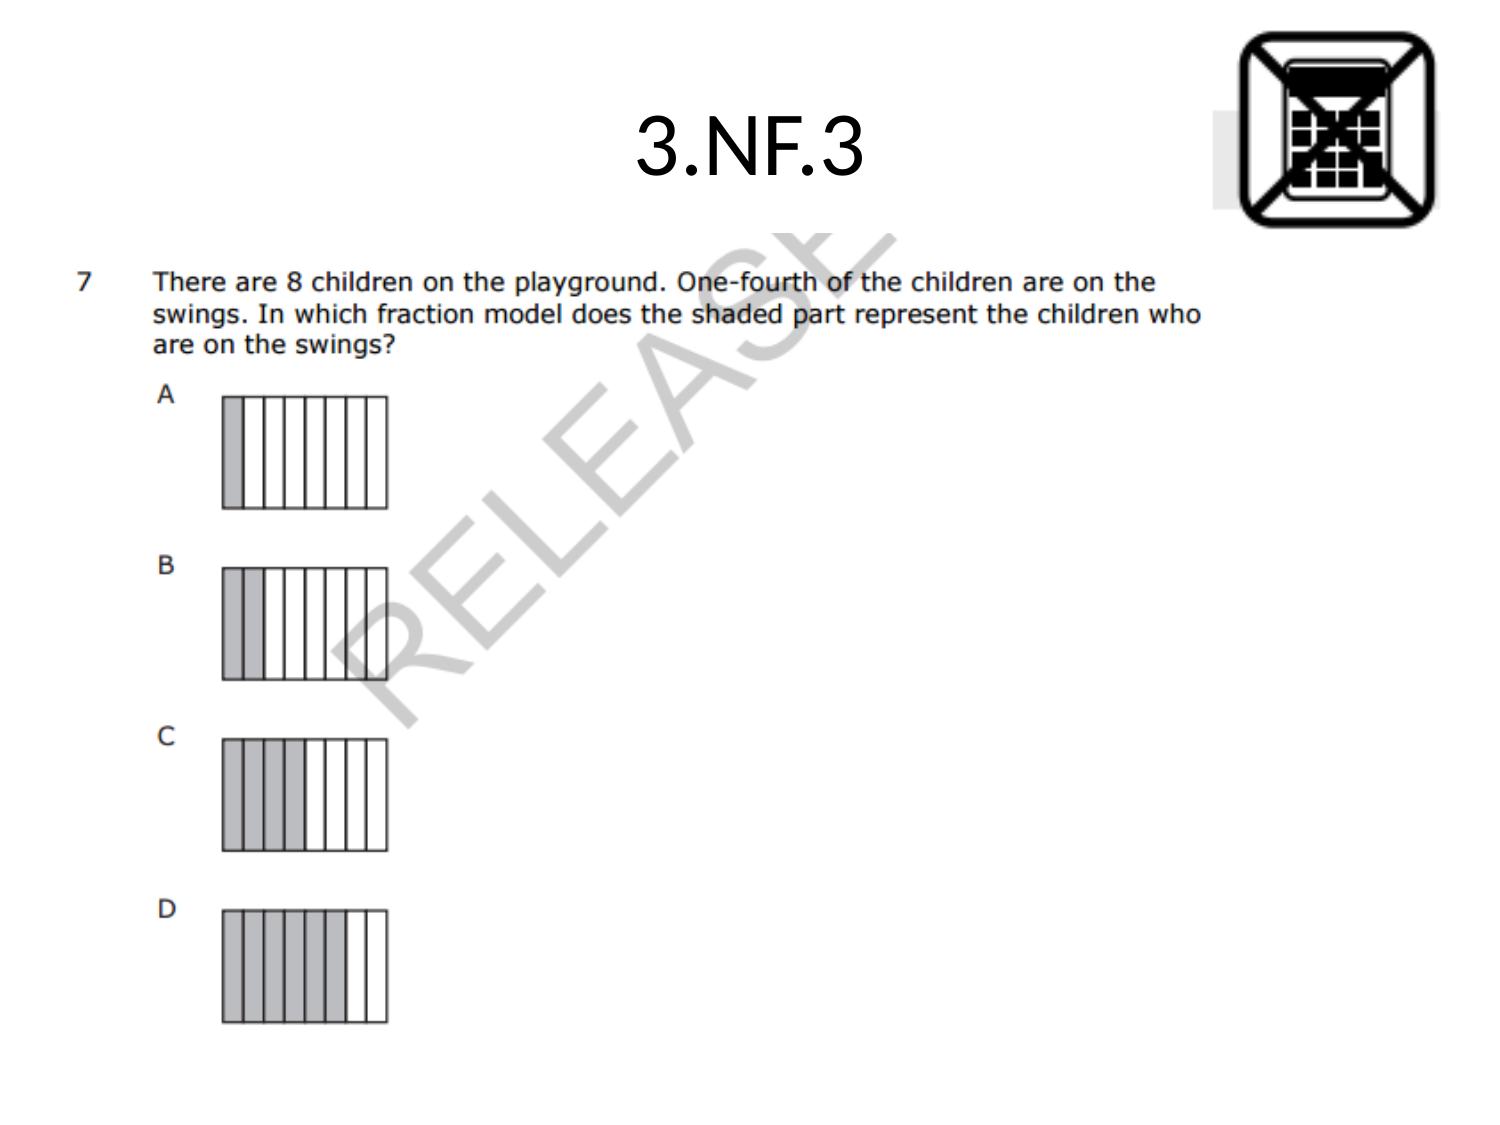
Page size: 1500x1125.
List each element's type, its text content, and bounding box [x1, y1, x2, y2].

title 3.NF.3 [75, 45, 1207, 232]
picture [1212, 12, 1474, 261]
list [24, 233, 1238, 1091]
